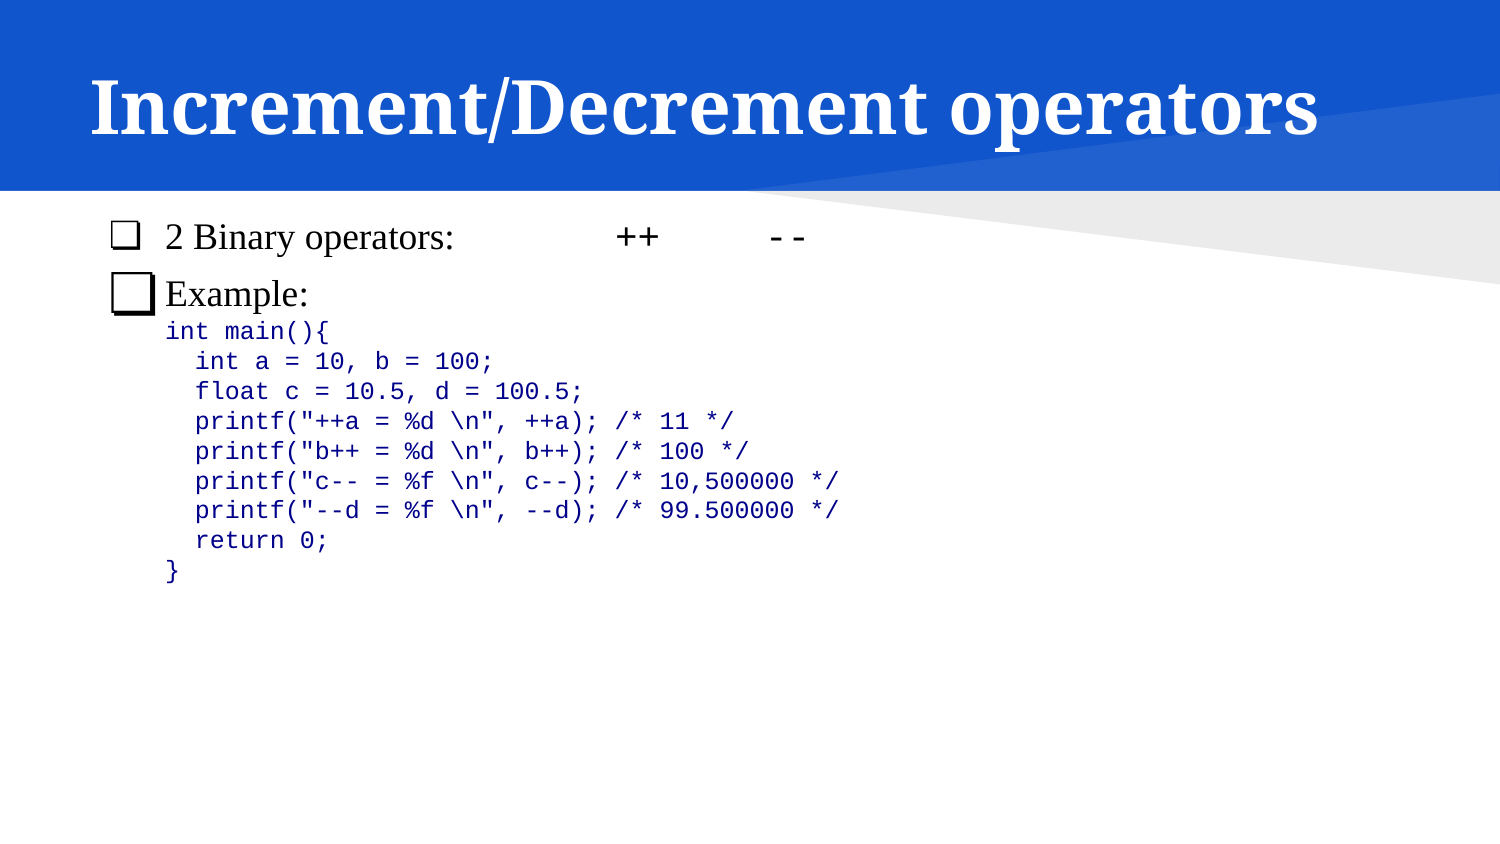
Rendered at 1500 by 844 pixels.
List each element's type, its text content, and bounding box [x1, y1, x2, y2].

list 2 Binary operators: ++ -- Example: int main(){ int a = 10, b = 100; float c = 10.5, d = 100.5; printf("++a = %d \n", ++a); /* 11 */ printf("b++ = %d \n", b++); /* 100 */ printf("c-- = %f \n", c--); /* 10,500000 */ printf("--d = %f \n", --d); /* 99.500000 */ return 0; } [75, 196, 1425, 808]
title Increment/Decrement operators [75, 33, 1425, 175]
